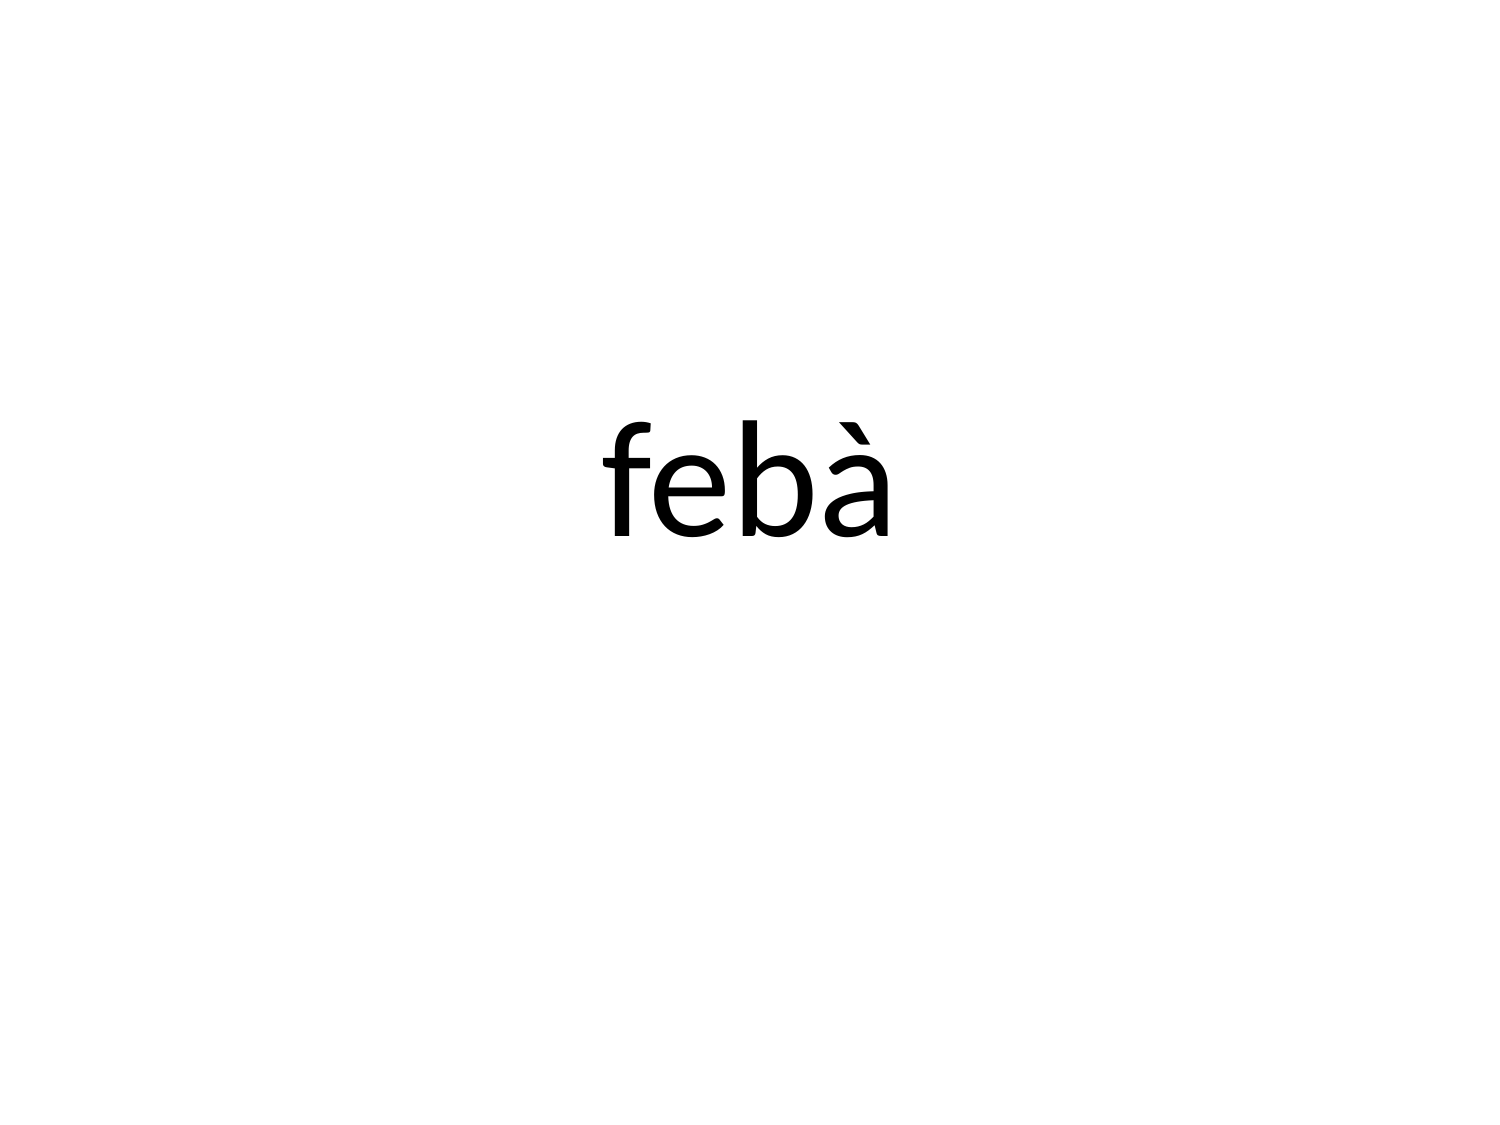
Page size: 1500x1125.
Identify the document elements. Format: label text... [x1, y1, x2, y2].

title febà [112, 349, 1388, 591]
